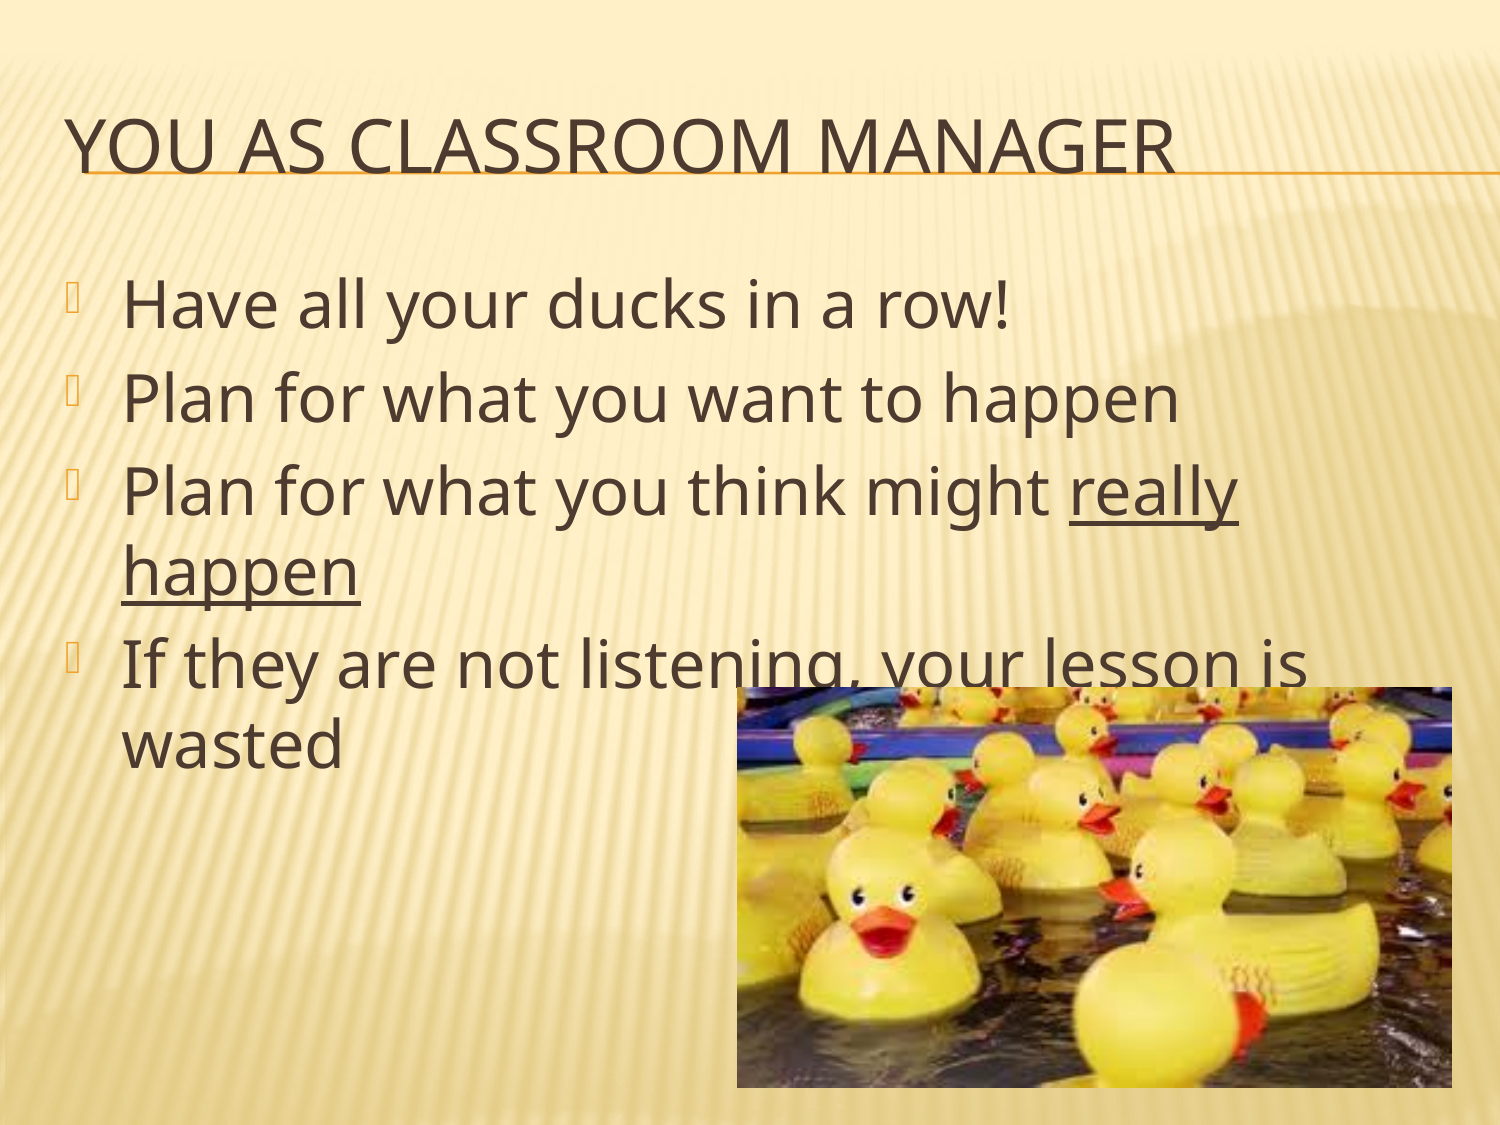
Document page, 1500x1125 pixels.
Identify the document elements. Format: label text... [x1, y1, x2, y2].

list Have all your ducks in a row! Plan for what you want to happen Plan for what you think might really happen If they are not listening, your lesson is wasted [50, 254, 1475, 998]
title You as Classroom Manager [50, 75, 1475, 213]
picture [737, 687, 1453, 1088]
